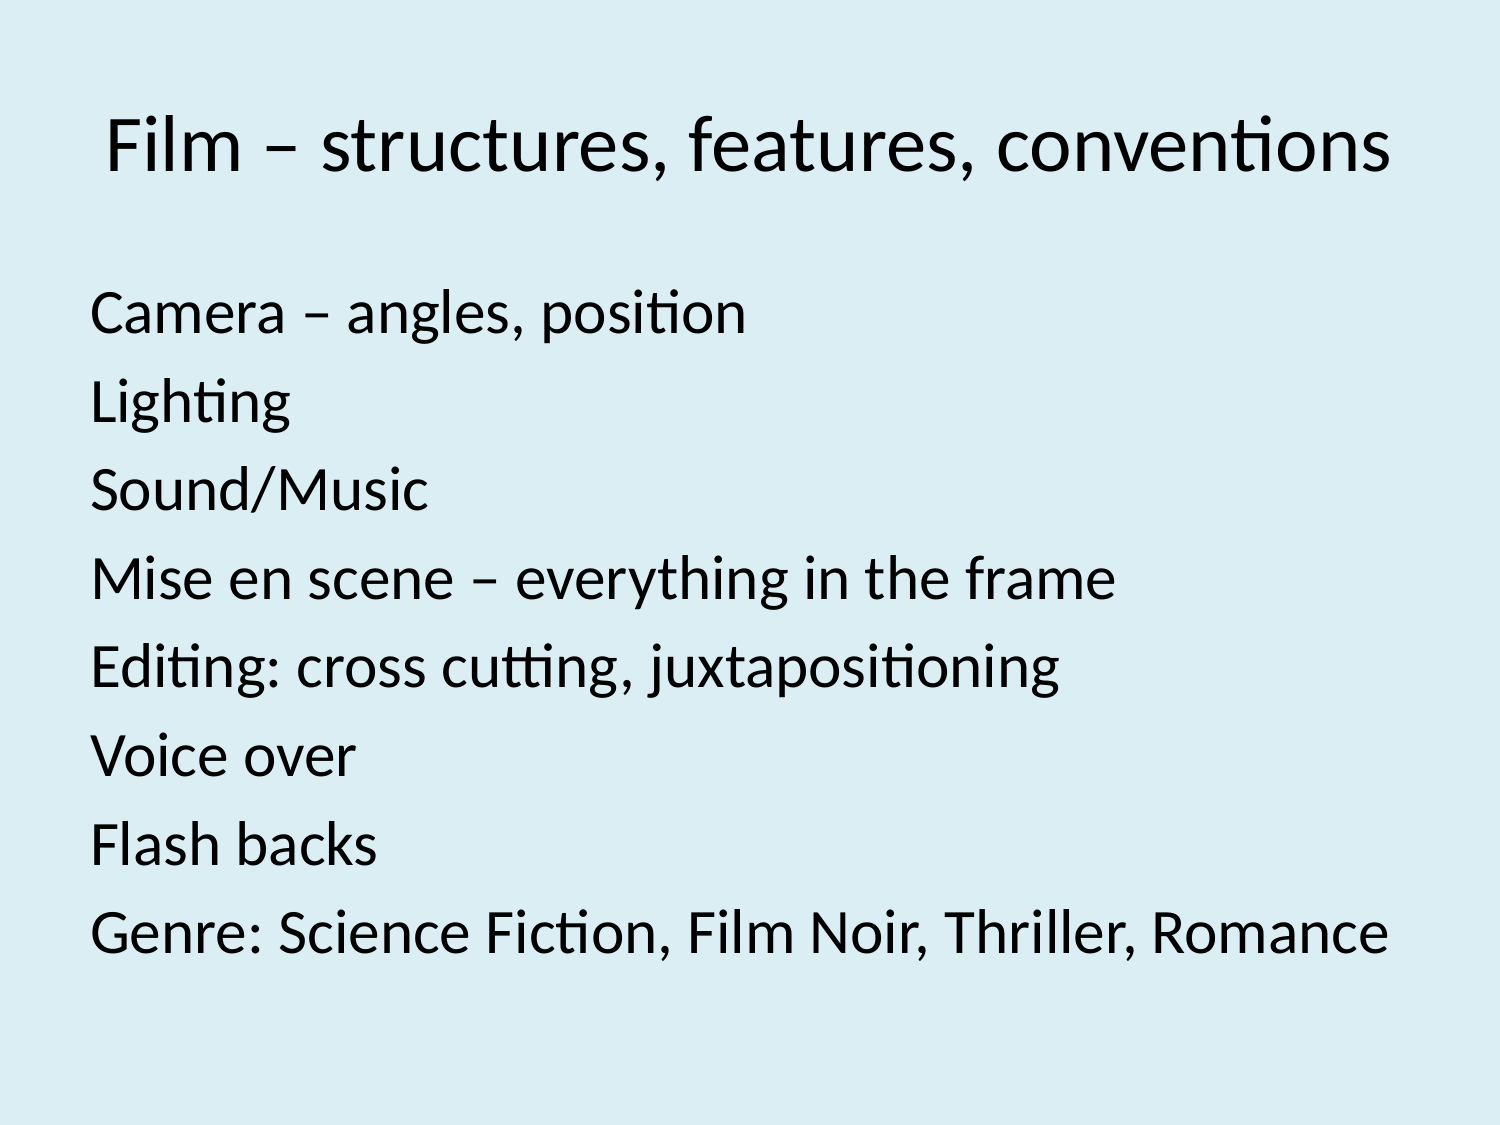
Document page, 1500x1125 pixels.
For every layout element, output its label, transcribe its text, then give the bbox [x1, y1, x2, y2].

list Camera – angles, position Lighting Sound/Music Mise en scene – everything in the frame Editing: cross cutting, juxtapositioning Voice over Flash backs Genre: Science Fiction, Film Noir, Thriller, Romance [75, 262, 1425, 1005]
title Film – structures, features, conventions [75, 45, 1425, 233]
